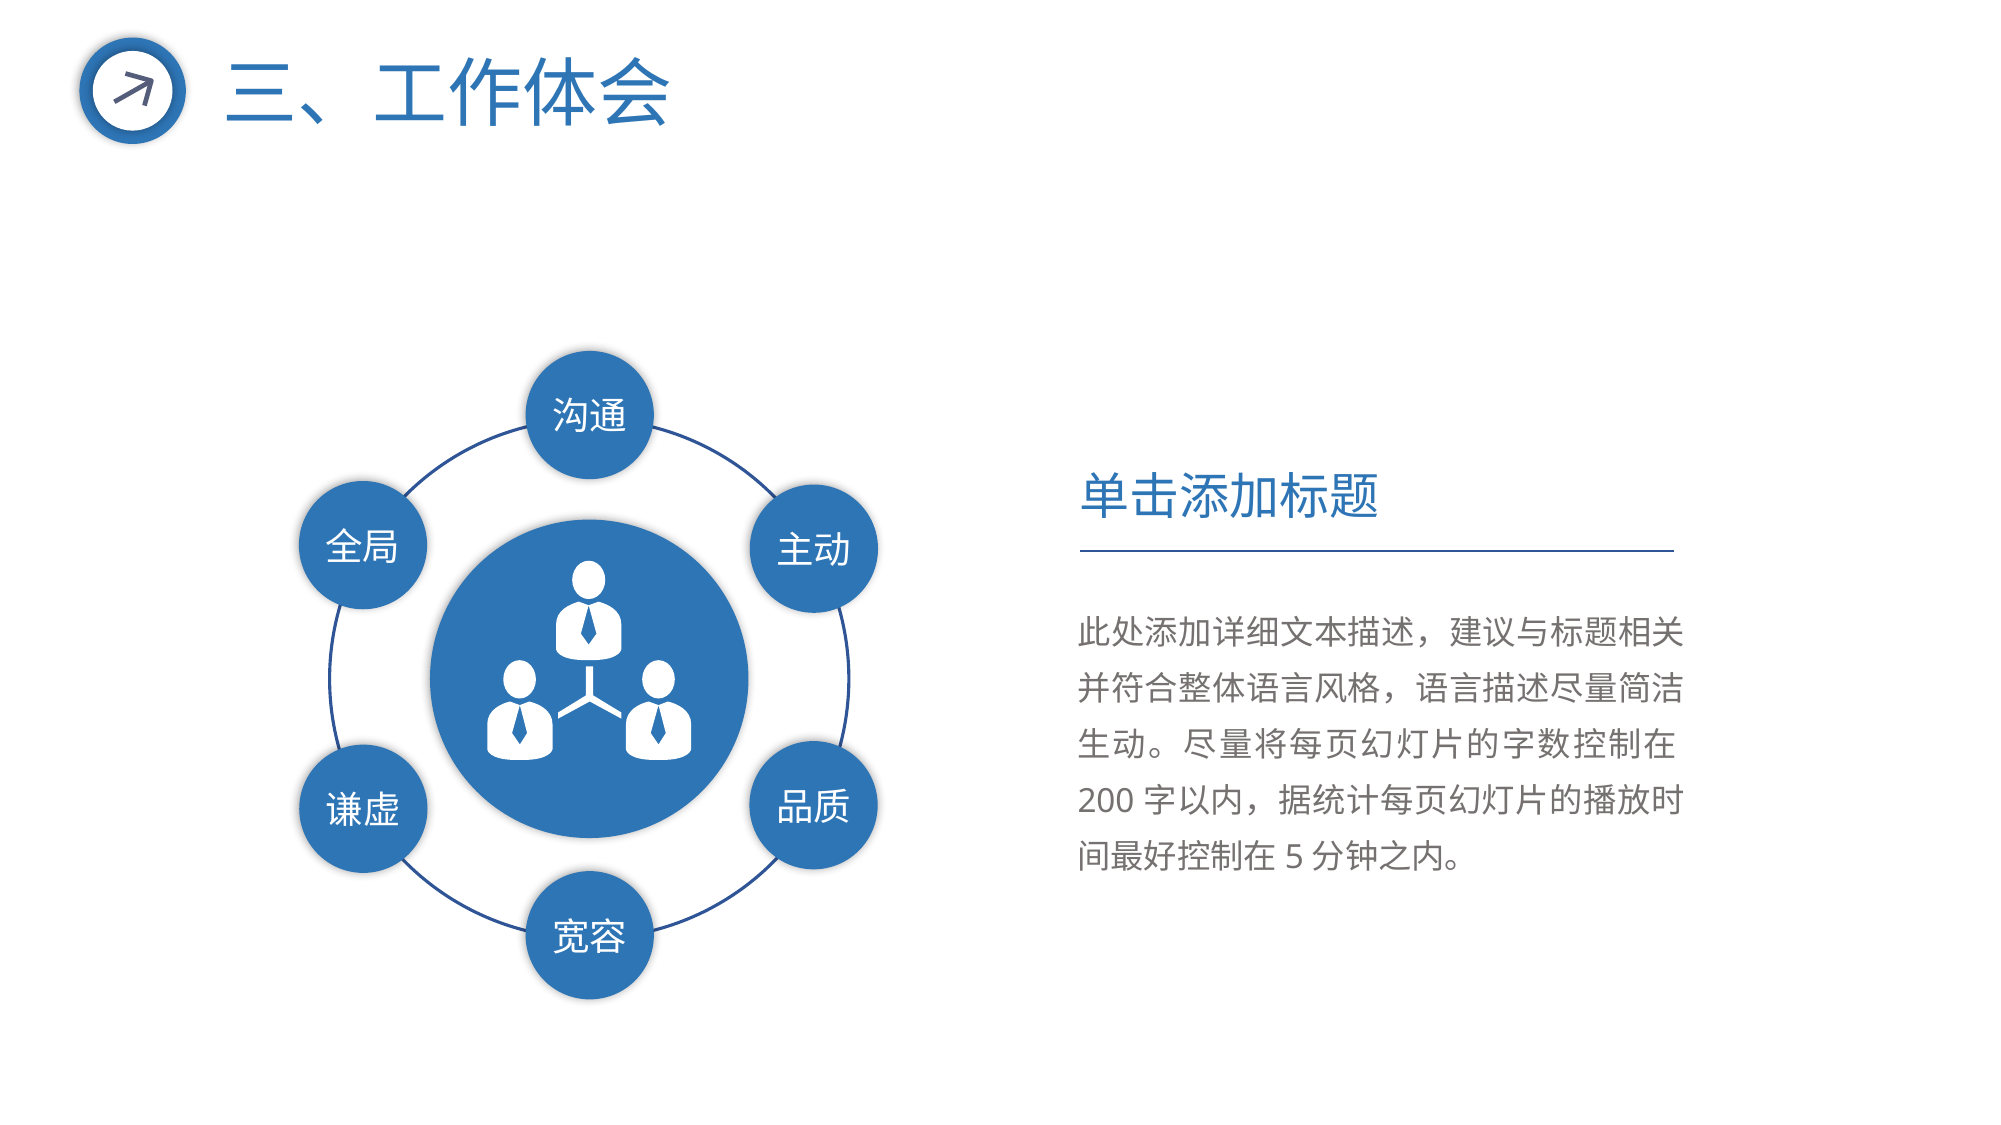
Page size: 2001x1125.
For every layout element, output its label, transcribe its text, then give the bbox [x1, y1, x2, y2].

text_box 单击添加标题 [1064, 457, 1395, 532]
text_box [429, 519, 749, 839]
text_box 品质 [749, 740, 879, 871]
text_box 沟通 [524, 349, 655, 481]
text_box [409, 427, 771, 519]
text_box [406, 837, 773, 930]
text_box [328, 572, 429, 779]
text_box 全局 [297, 479, 429, 611]
text_box 宽容 [524, 870, 655, 1001]
text_box 谦虚 [298, 743, 429, 874]
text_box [79, 37, 186, 144]
text_box 三、工作体会 [207, 37, 1060, 143]
text_box 此处添加详细文本描述，建议与标题相关并符合整体语言风格，语言描述尽量简洁生动。尽量将每页幻灯片的字数控制在200字以内，据统计每页幻灯片的播放时间最好控制在5分钟之内。 [1062, 588, 1701, 883]
text_box 主动 [749, 483, 880, 614]
text_box [749, 580, 850, 771]
